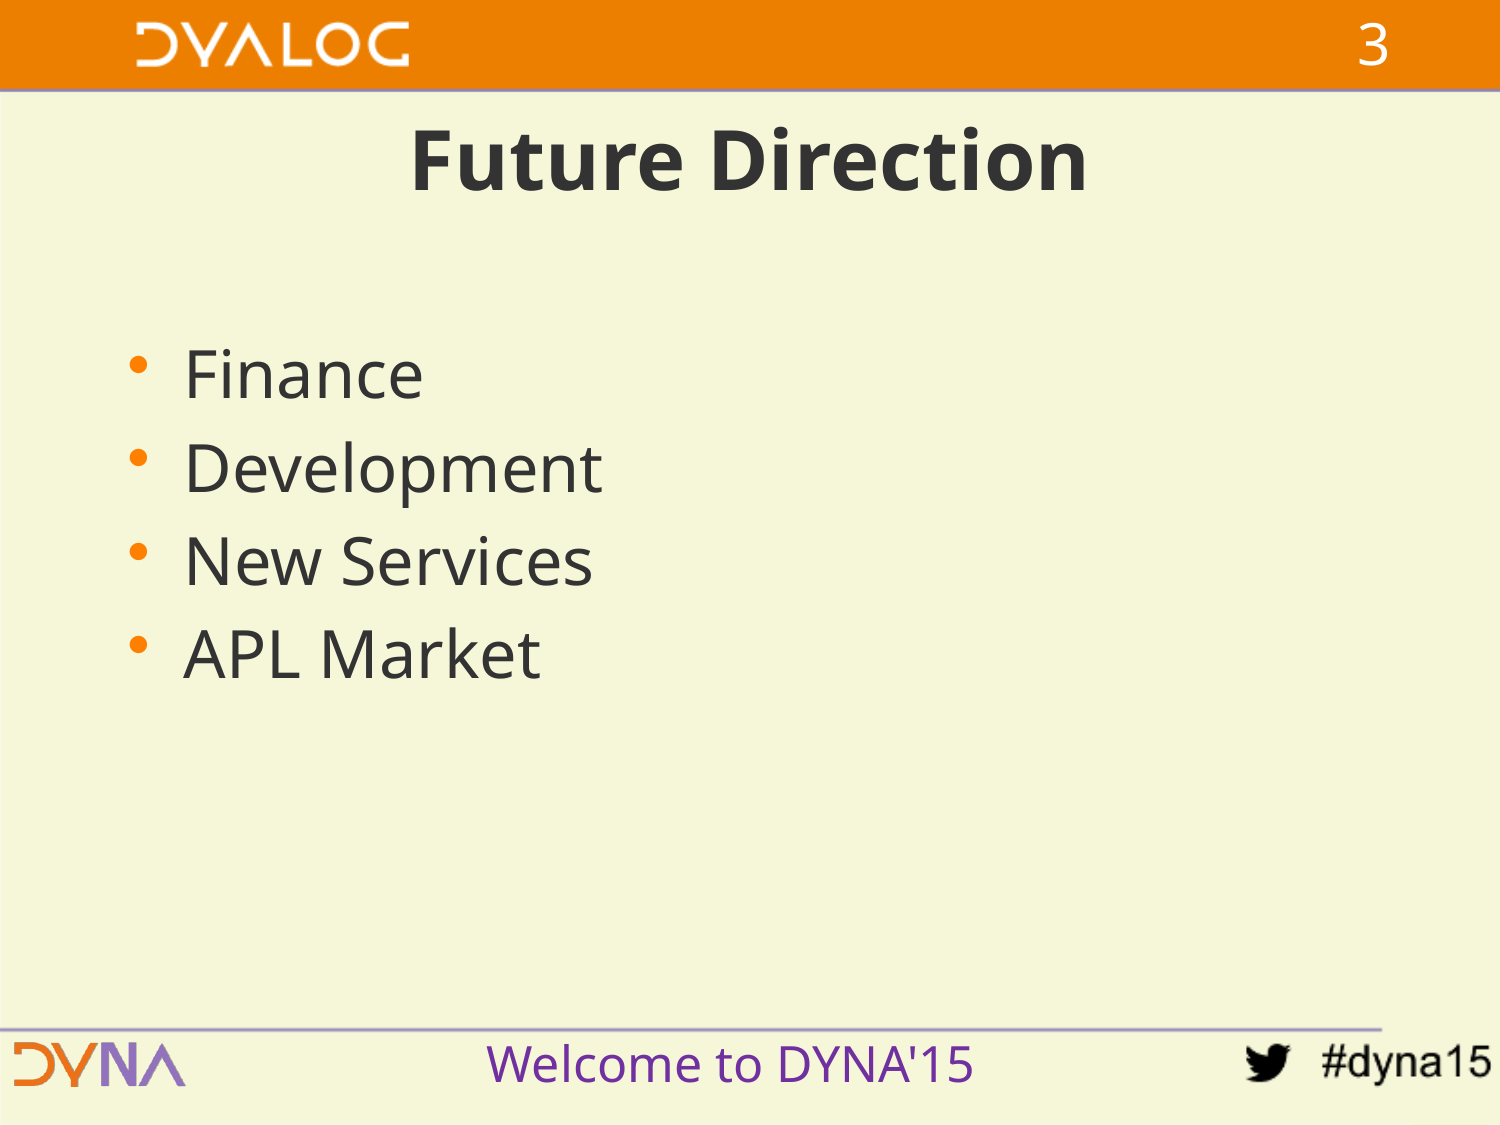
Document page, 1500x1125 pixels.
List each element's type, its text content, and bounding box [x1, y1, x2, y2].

list Finance Development New Services APL Market [112, 324, 1388, 1000]
title Future Direction [112, 99, 1388, 288]
picture [0, 0, 1500, 1125]
slide_number 2 [1299, 0, 1406, 75]
footer Welcome to DYNA'15 [249, 1025, 1213, 1100]
